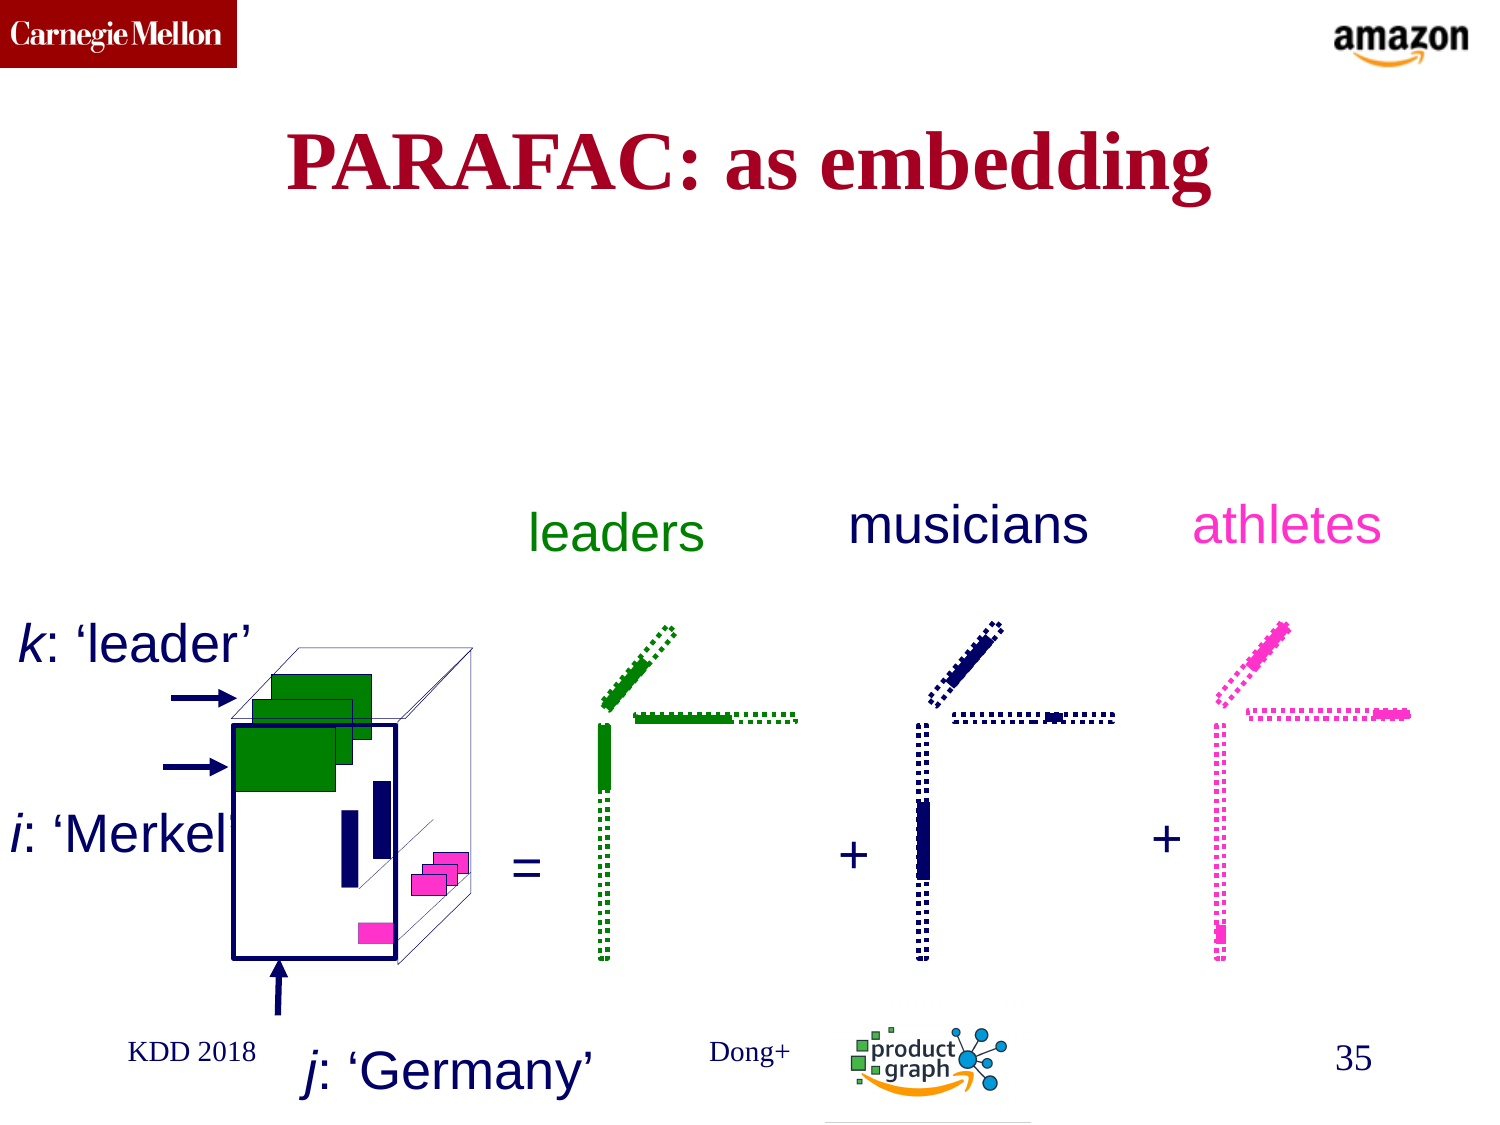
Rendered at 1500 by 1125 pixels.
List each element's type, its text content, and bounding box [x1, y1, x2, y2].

text_box k: ‘leader’ [3, 601, 225, 682]
text_box j: ‘Germany’ [290, 1028, 610, 1108]
slide_number 35 [1074, 1024, 1388, 1101]
title PARAFAC: as embedding [112, 99, 1388, 213]
footer Dong+ [512, 1024, 988, 1101]
picture [0, 0, 237, 68]
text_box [230, 481, 1410, 965]
picture [1322, 4, 1484, 88]
slide_number KDD 2018 [112, 1024, 426, 1101]
text_box i: ‘Merkel’ [0, 791, 225, 871]
